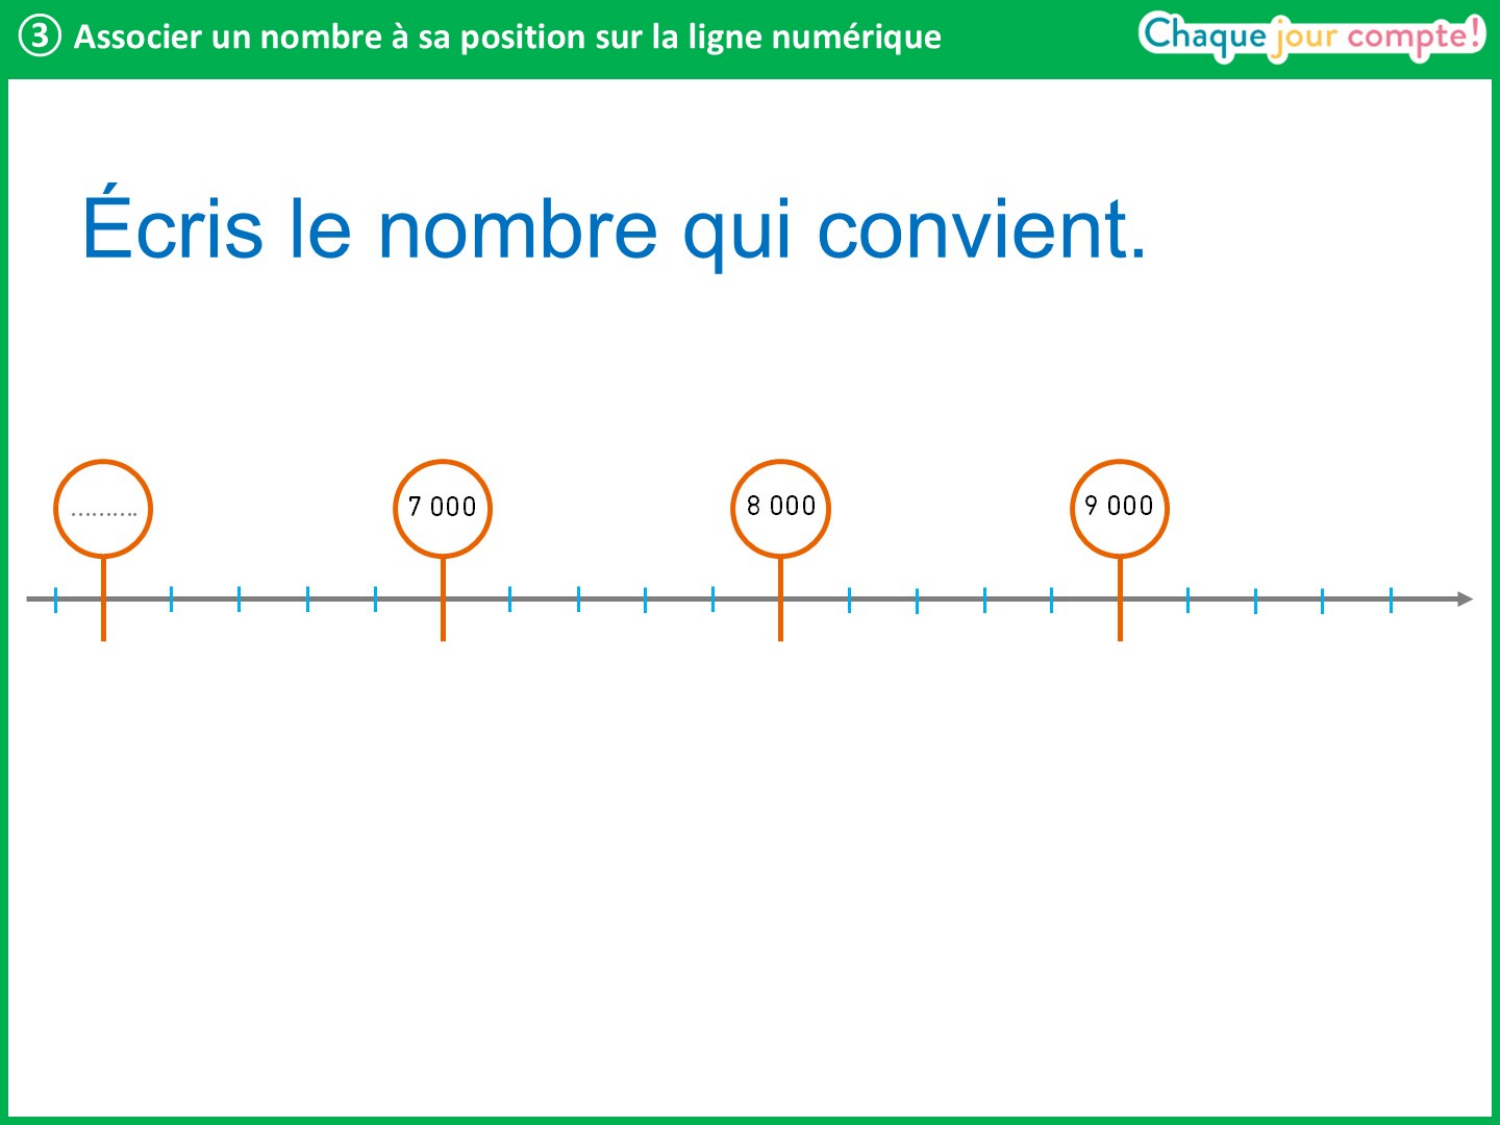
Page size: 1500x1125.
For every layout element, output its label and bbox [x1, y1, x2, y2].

list [0, 0, 1500, 1125]
